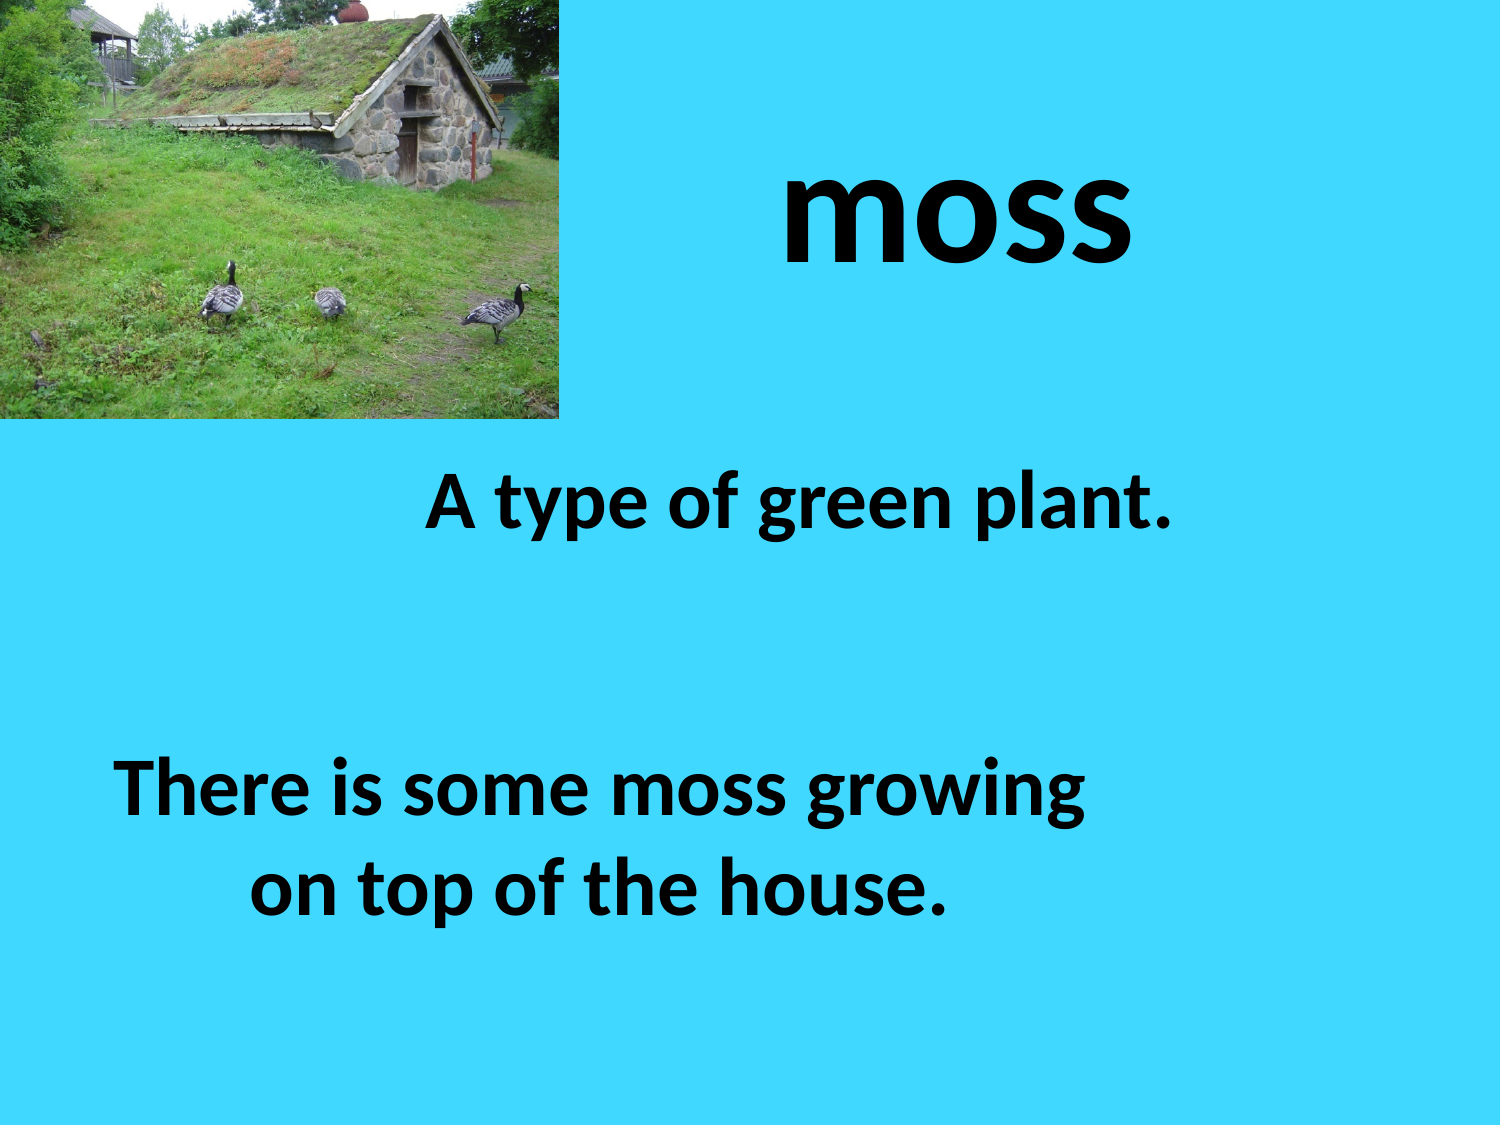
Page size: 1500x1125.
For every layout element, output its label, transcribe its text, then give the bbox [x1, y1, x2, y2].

subtitle A type of green plant. [275, 437, 1325, 725]
title moss [563, 75, 1375, 317]
text_box There is some moss growing on top of the house. [74, 724, 1125, 1013]
picture [0, 0, 559, 420]
